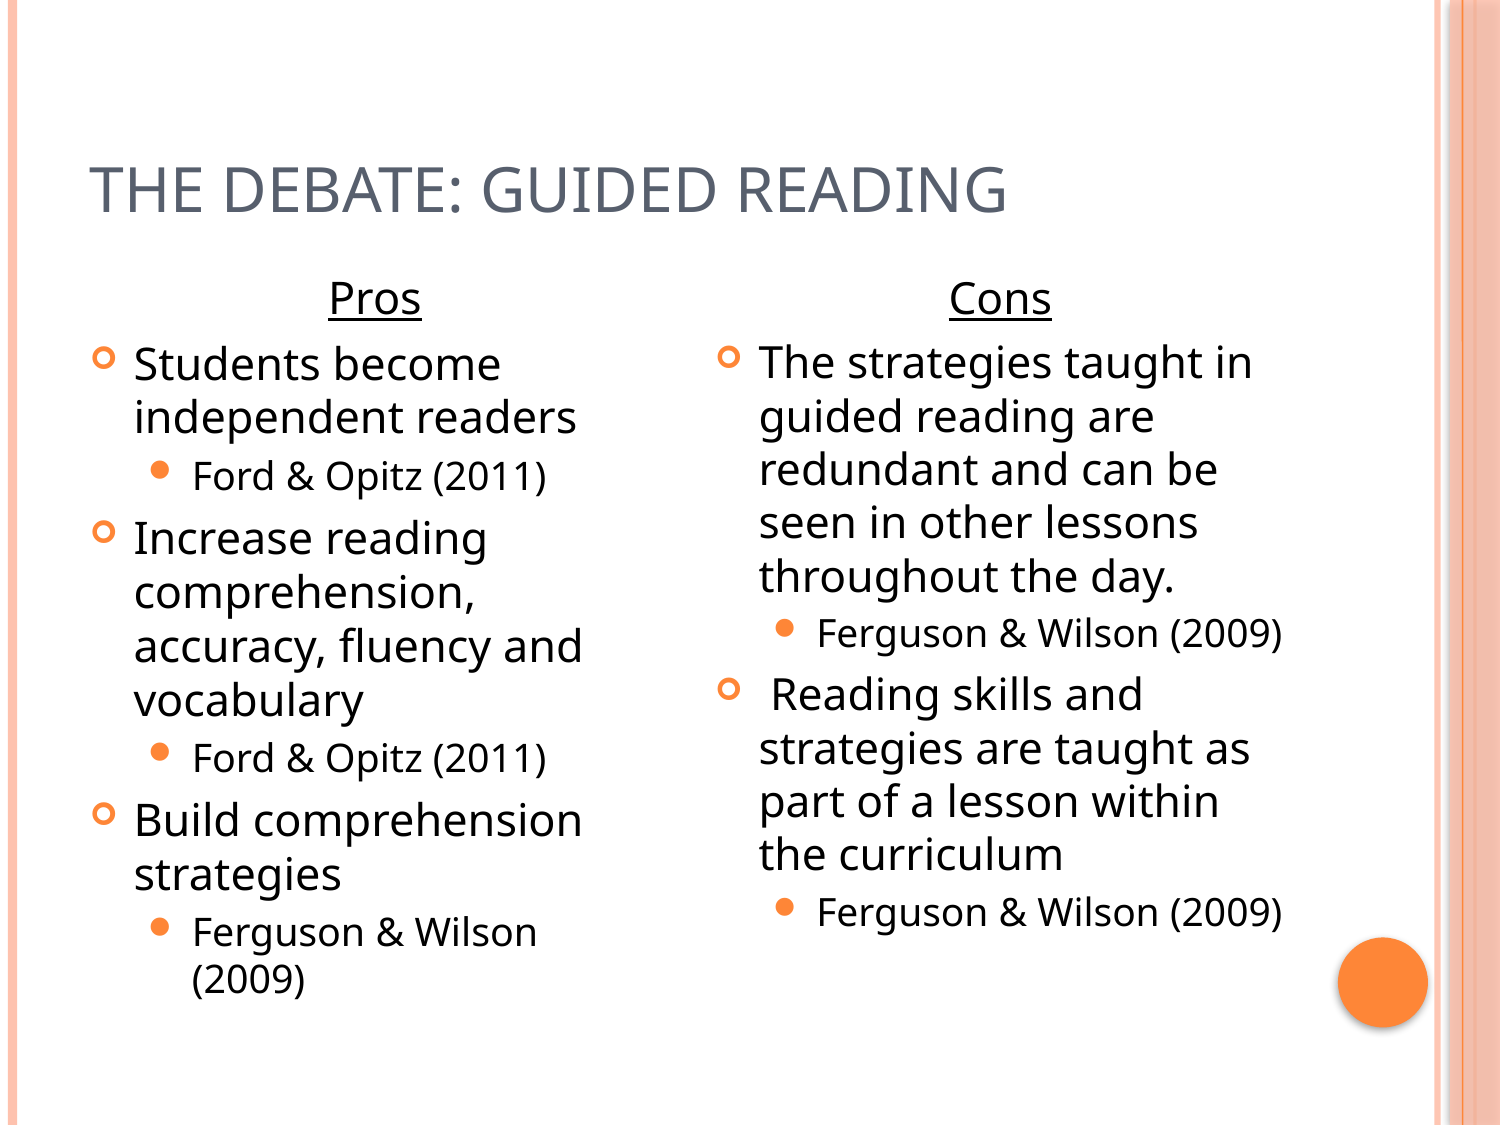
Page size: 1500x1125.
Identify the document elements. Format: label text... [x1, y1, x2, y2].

list Cons The strategies taught in guided reading are redundant and can be seen in other lessons throughout the day. Ferguson & Wilson (2009) Reading skills and strategies are taught as part of a lesson within the curriculum Ferguson & Wilson (2009) [700, 262, 1301, 1013]
title The Debate: Guided Reading [75, 45, 1300, 233]
list Pros Students become independent readers Ford & Opitz (2011) Increase reading comprehension, accuracy, fluency and vocabulary Ford & Opitz (2011) Build comprehension strategies Ferguson & Wilson (2009) [75, 262, 675, 1013]
